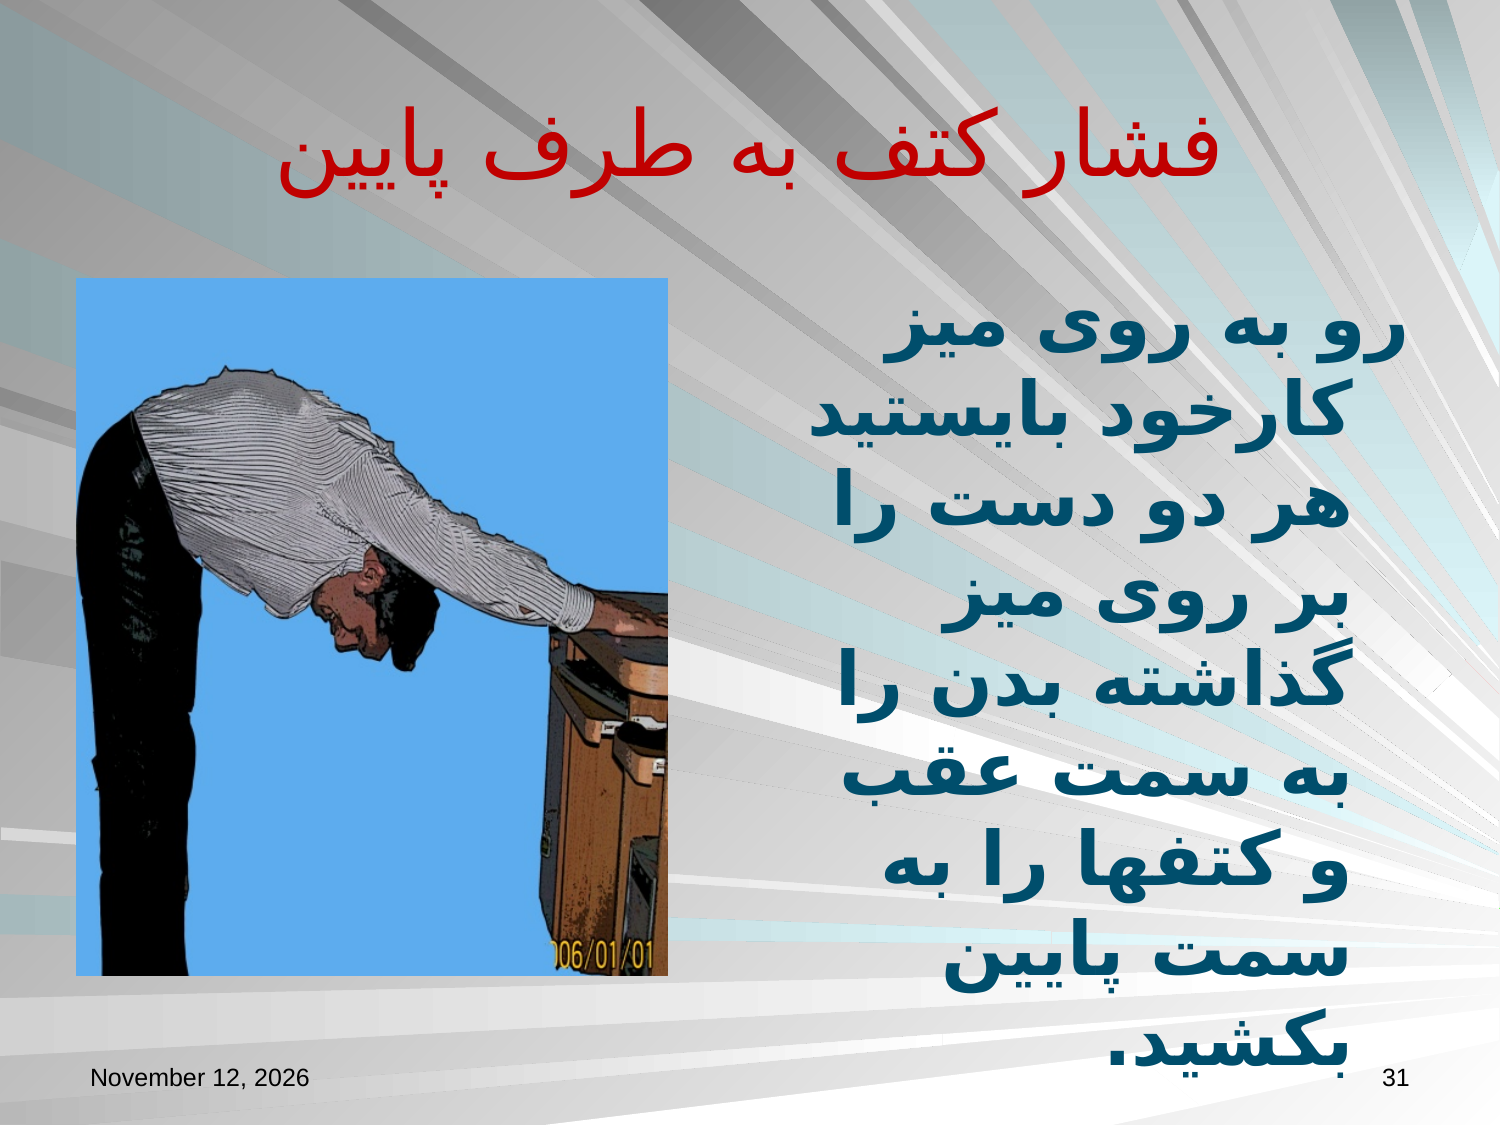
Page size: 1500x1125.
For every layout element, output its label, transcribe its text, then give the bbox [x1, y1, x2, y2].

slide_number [74, 1023, 426, 1100]
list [76, 278, 668, 977]
list رو به روی میز کارخود بایستید هر دو دست را بر روی میز گذاشته بدن را به سمت عقب و کتفها را به سمت پایین بکشید. [762, 262, 1426, 1006]
title فشار کتف به طرف پایین [74, 45, 1426, 234]
slide_number 31 [1074, 1023, 1426, 1100]
